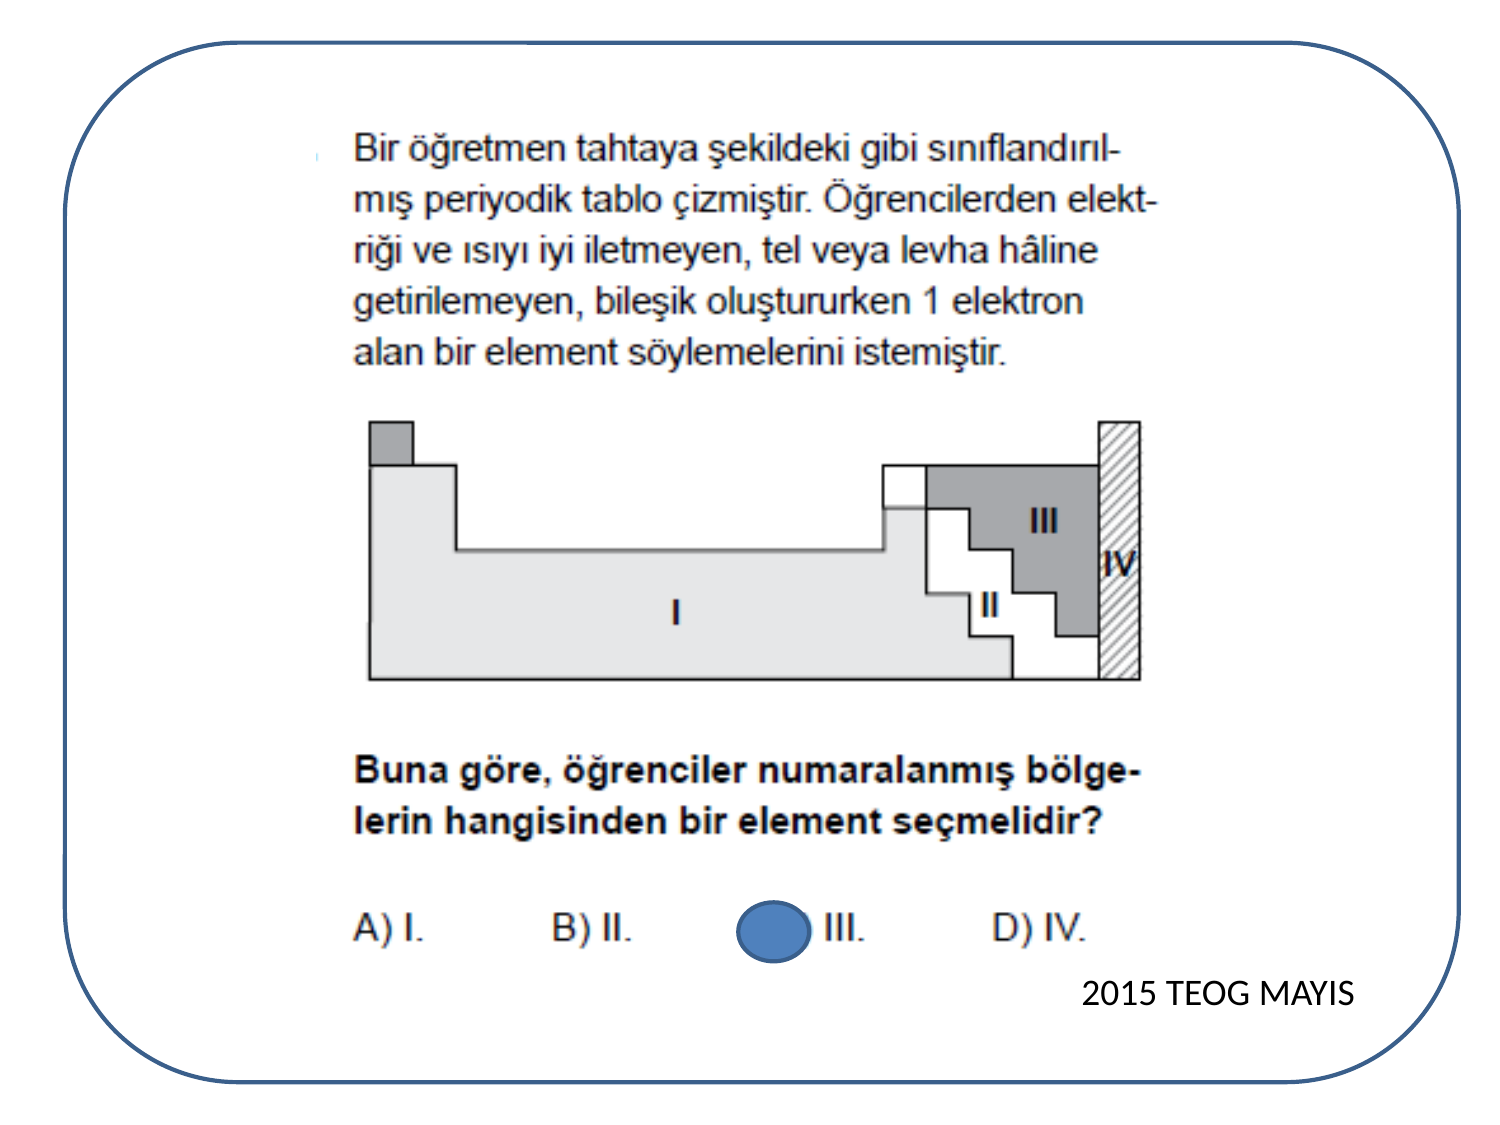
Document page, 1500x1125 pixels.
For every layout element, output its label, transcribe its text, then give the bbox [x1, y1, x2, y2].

picture [316, 70, 1162, 990]
text_box [62, 40, 1461, 1085]
text_box 2015 TEOG MAYIS [1366, 1049, 1392, 1066]
